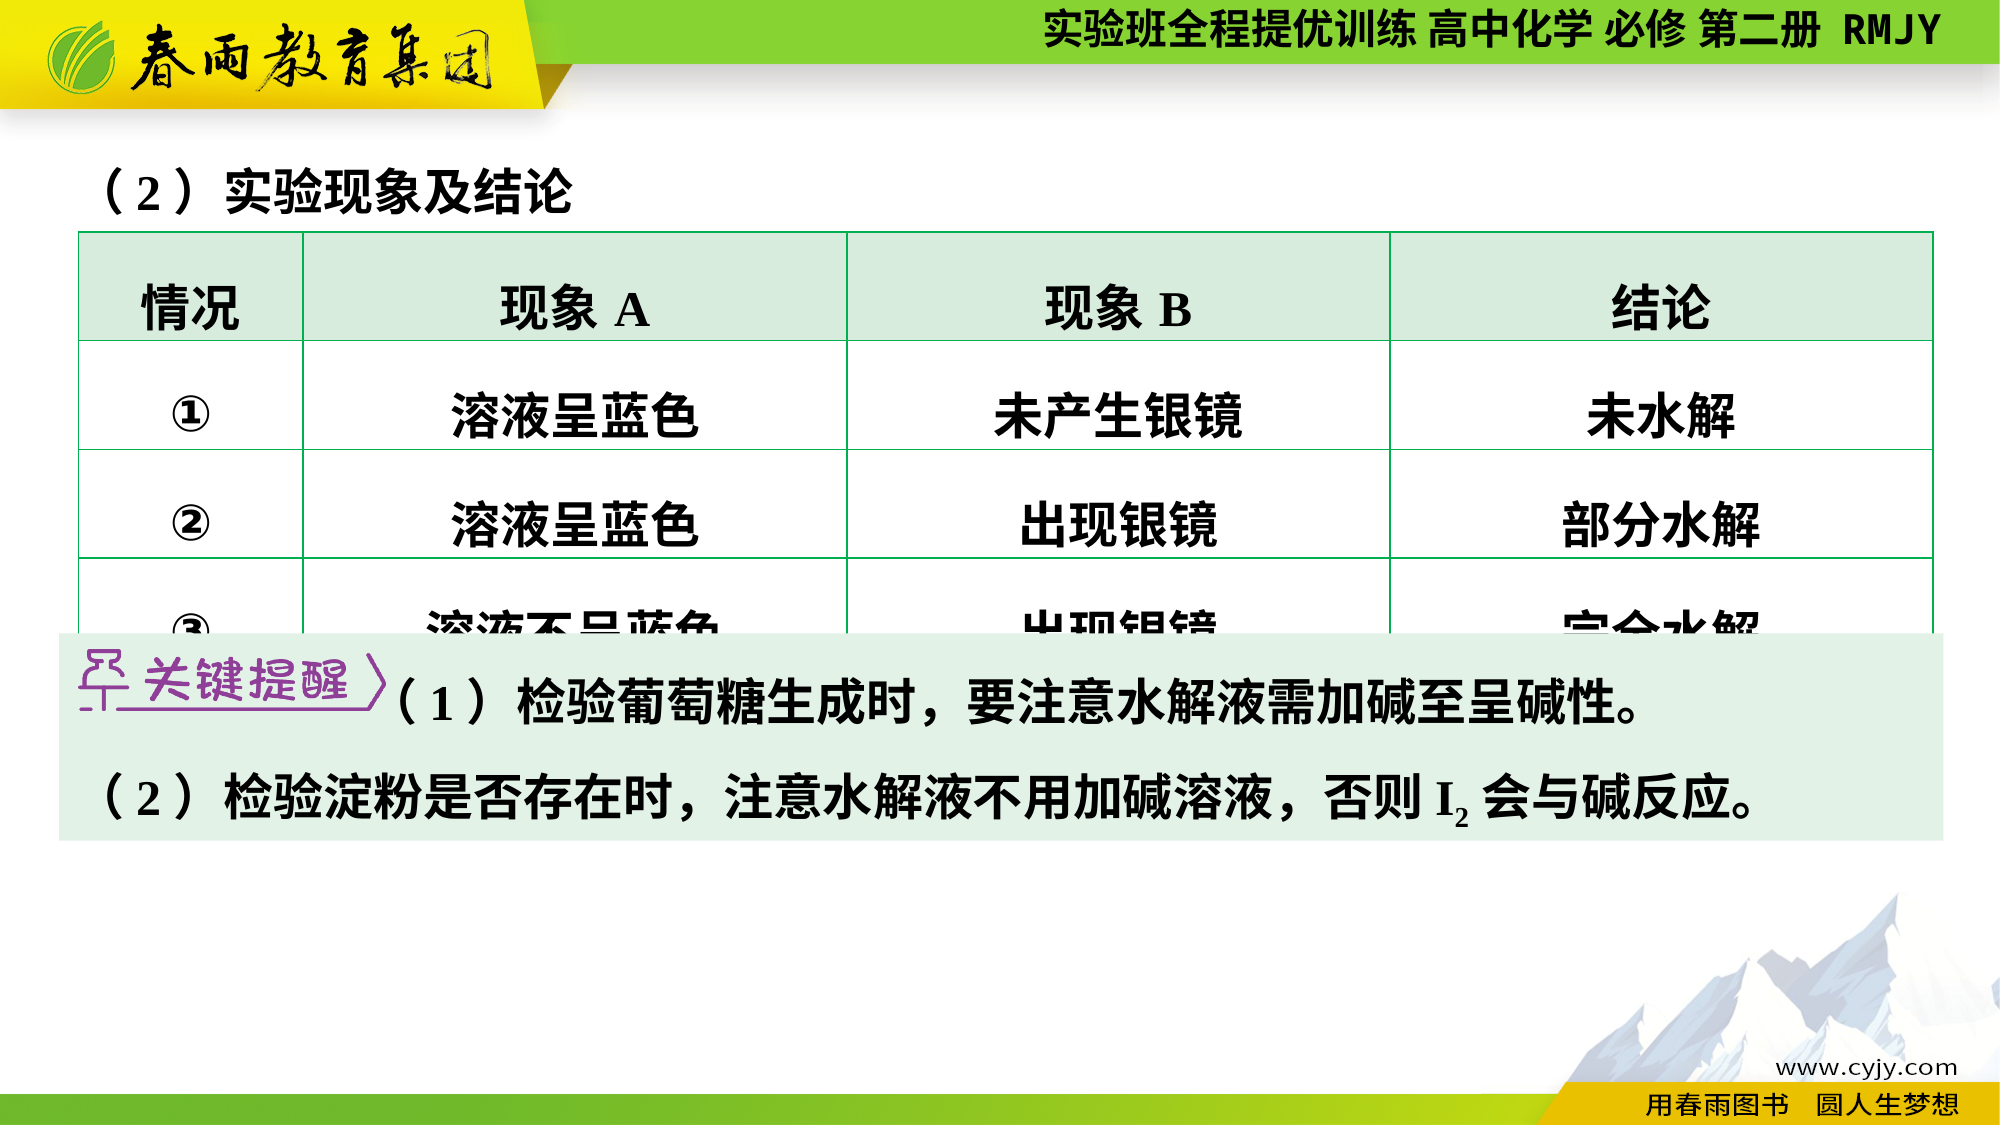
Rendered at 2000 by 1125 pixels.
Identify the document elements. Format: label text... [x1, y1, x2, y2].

table_cell ③ [79, 559, 302, 633]
table_header 现象B [848, 233, 1389, 340]
table_header 现象A [304, 233, 846, 340]
table_cell 溶液呈蓝色 [304, 450, 846, 557]
table_header 情况 [79, 233, 302, 340]
table_cell 未产生银镜 [848, 341, 1389, 449]
list （2）实验现象及结论 [59, 122, 1944, 217]
table_cell ① [79, 341, 302, 449]
table_cell 出现银镜 [848, 559, 1389, 633]
table_cell 溶液呈蓝色 [304, 341, 846, 449]
picture [0, 0, 2000, 1125]
table_cell 部分水解 [1391, 450, 1932, 557]
table_cell 出现银镜 [848, 450, 1389, 557]
table_cell 溶液不呈蓝色 [304, 559, 846, 633]
table_cell 未水解 [1391, 341, 1932, 449]
table_cell 完全水解 [1391, 559, 1932, 633]
text_box （1）检验葡萄糖生成时，要注意水解液需加碱至呈碱性。 （2）检验淀粉是否存在时，注意水解液不用加碱溶液，否则I2会与碱反应。 [59, 633, 1944, 841]
table_cell ② [79, 450, 302, 557]
table_header 结论 [1391, 233, 1932, 340]
